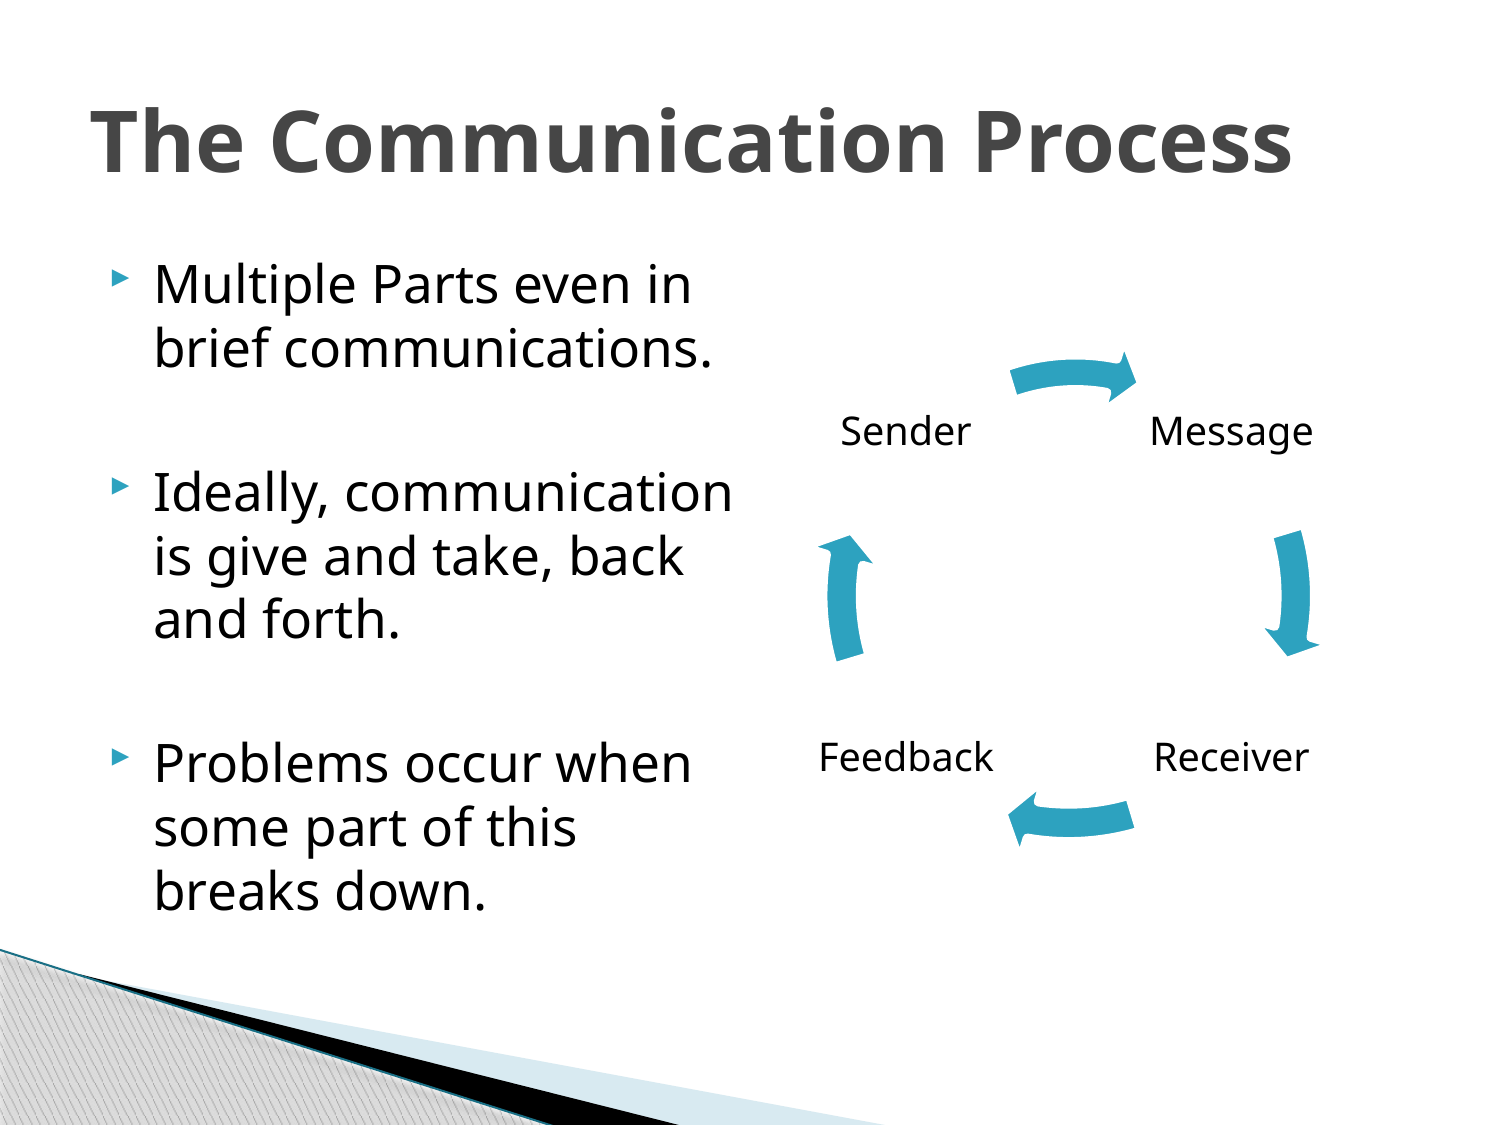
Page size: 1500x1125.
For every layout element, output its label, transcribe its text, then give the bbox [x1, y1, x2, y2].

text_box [687, 324, 1451, 867]
list Multiple Parts even in brief communications. Ideally, communication is give and take, back and forth. Problems occur when some part of this breaks down. [75, 243, 750, 986]
title The Communication Process [75, 45, 1425, 233]
